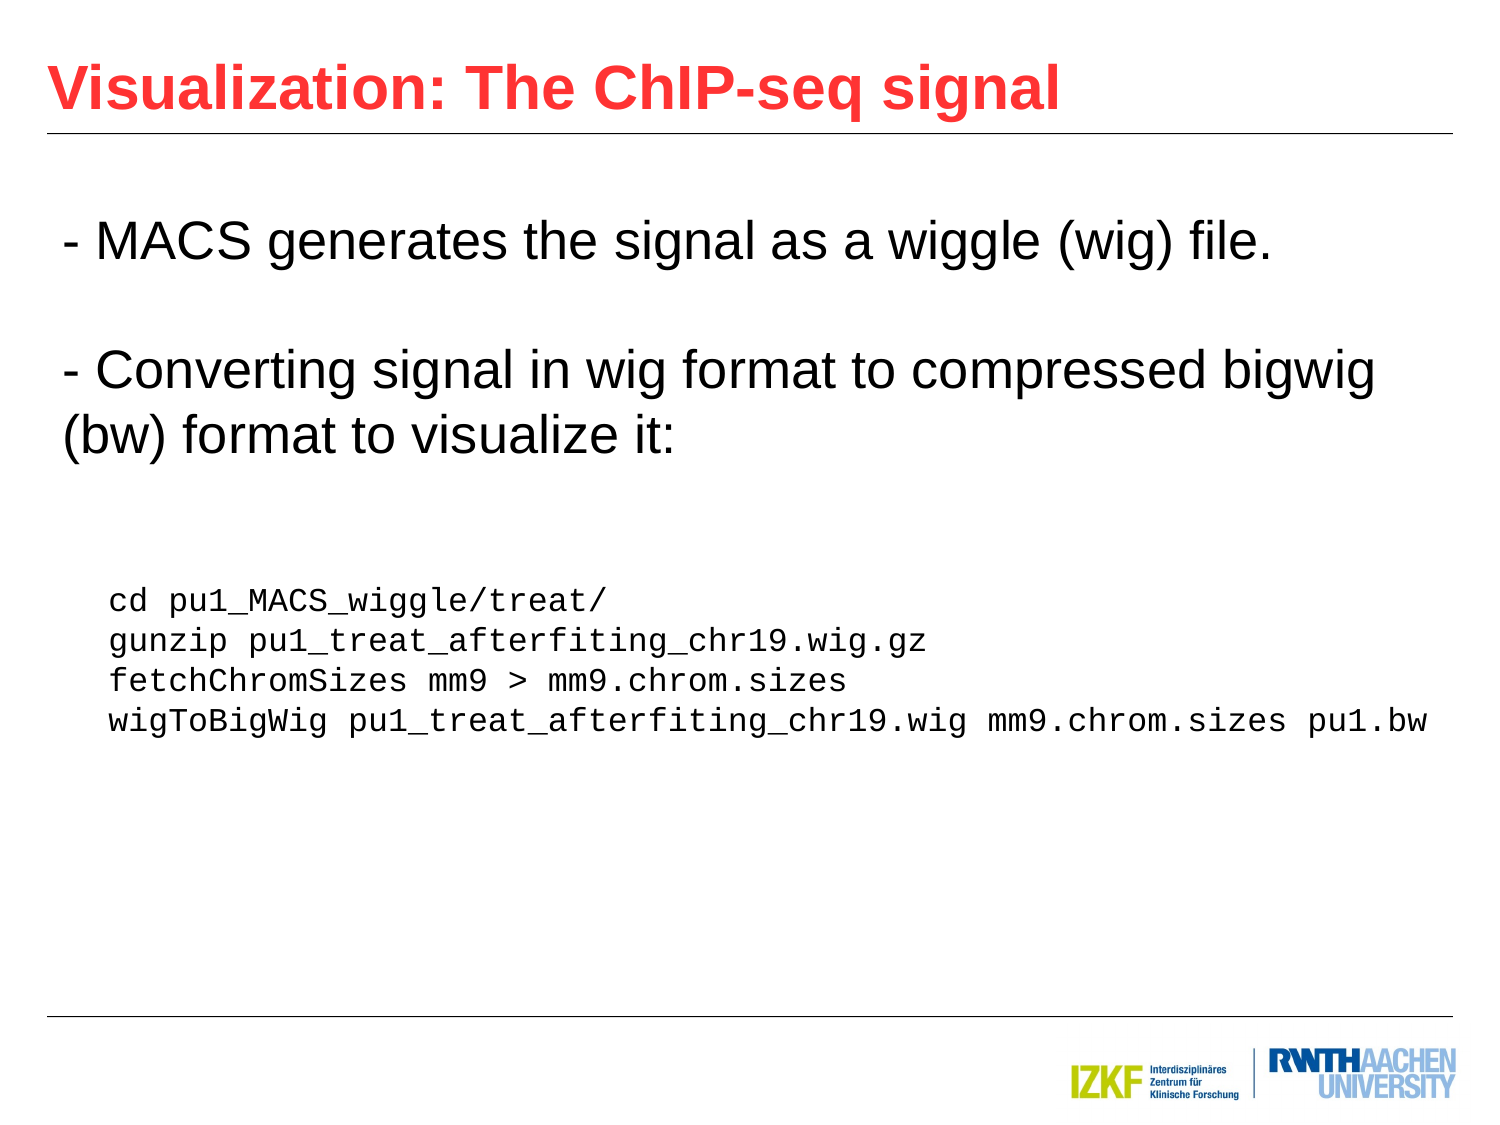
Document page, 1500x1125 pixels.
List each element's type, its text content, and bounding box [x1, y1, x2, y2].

picture [1056, 1023, 1471, 1123]
text_box Visualization: The ChIP-seq signal [47, 0, 1453, 122]
text_box - MACS generates the signal as a wiggle (wig) file. - Converting signal in wig format to compressed bigwig (bw) format to visualize it: [62, 114, 1410, 921]
text_box cd pu1_MACS_wiggle/treat/ gunzip pu1_treat_afterfiting_chr19.wig.gz fetchChromSizes mm9 > mm9.chrom.sizes wigToBigWig pu1_treat_afterfiting_chr19.wig mm9.chrom.sizes pu1.bw [93, 570, 1473, 775]
